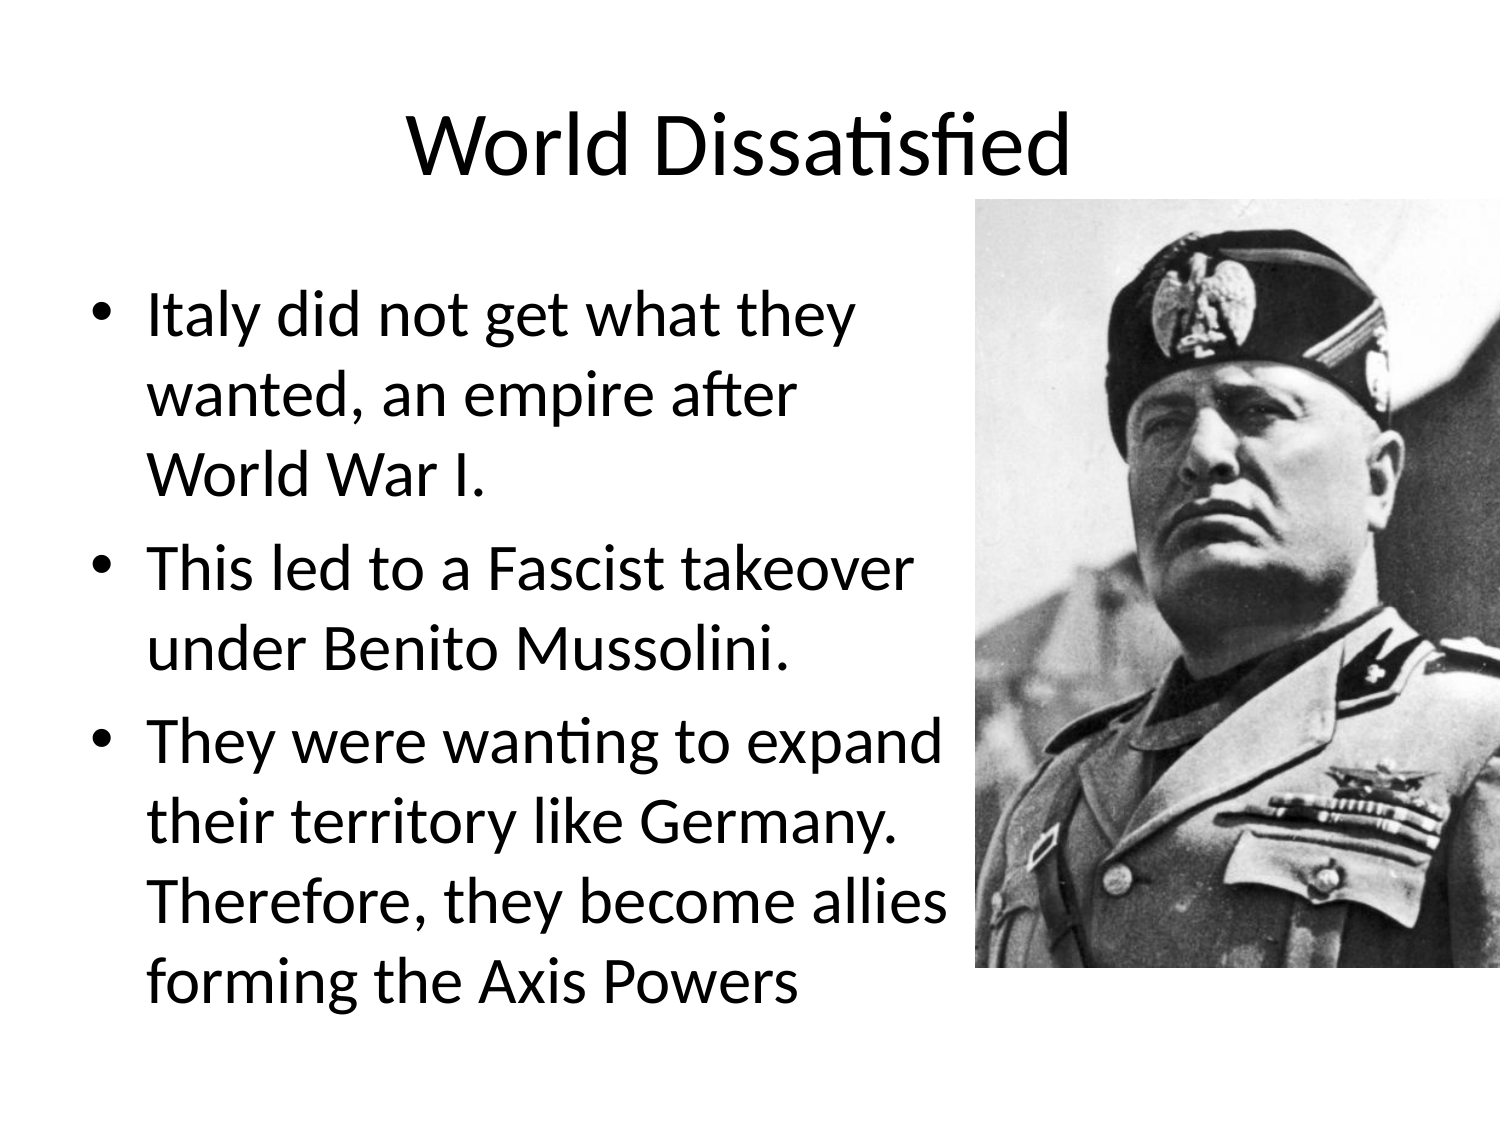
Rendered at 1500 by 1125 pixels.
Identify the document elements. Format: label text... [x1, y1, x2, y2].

list Italy did not get what they wanted, an empire after World War I. This led to a Fascist takeover under Benito Mussolini. They were wanting to expand their territory like Germany. Therefore, they become allies forming the Axis Powers [75, 262, 975, 1038]
title World Dissatisfied [75, 45, 1425, 233]
picture [974, 199, 1500, 969]
